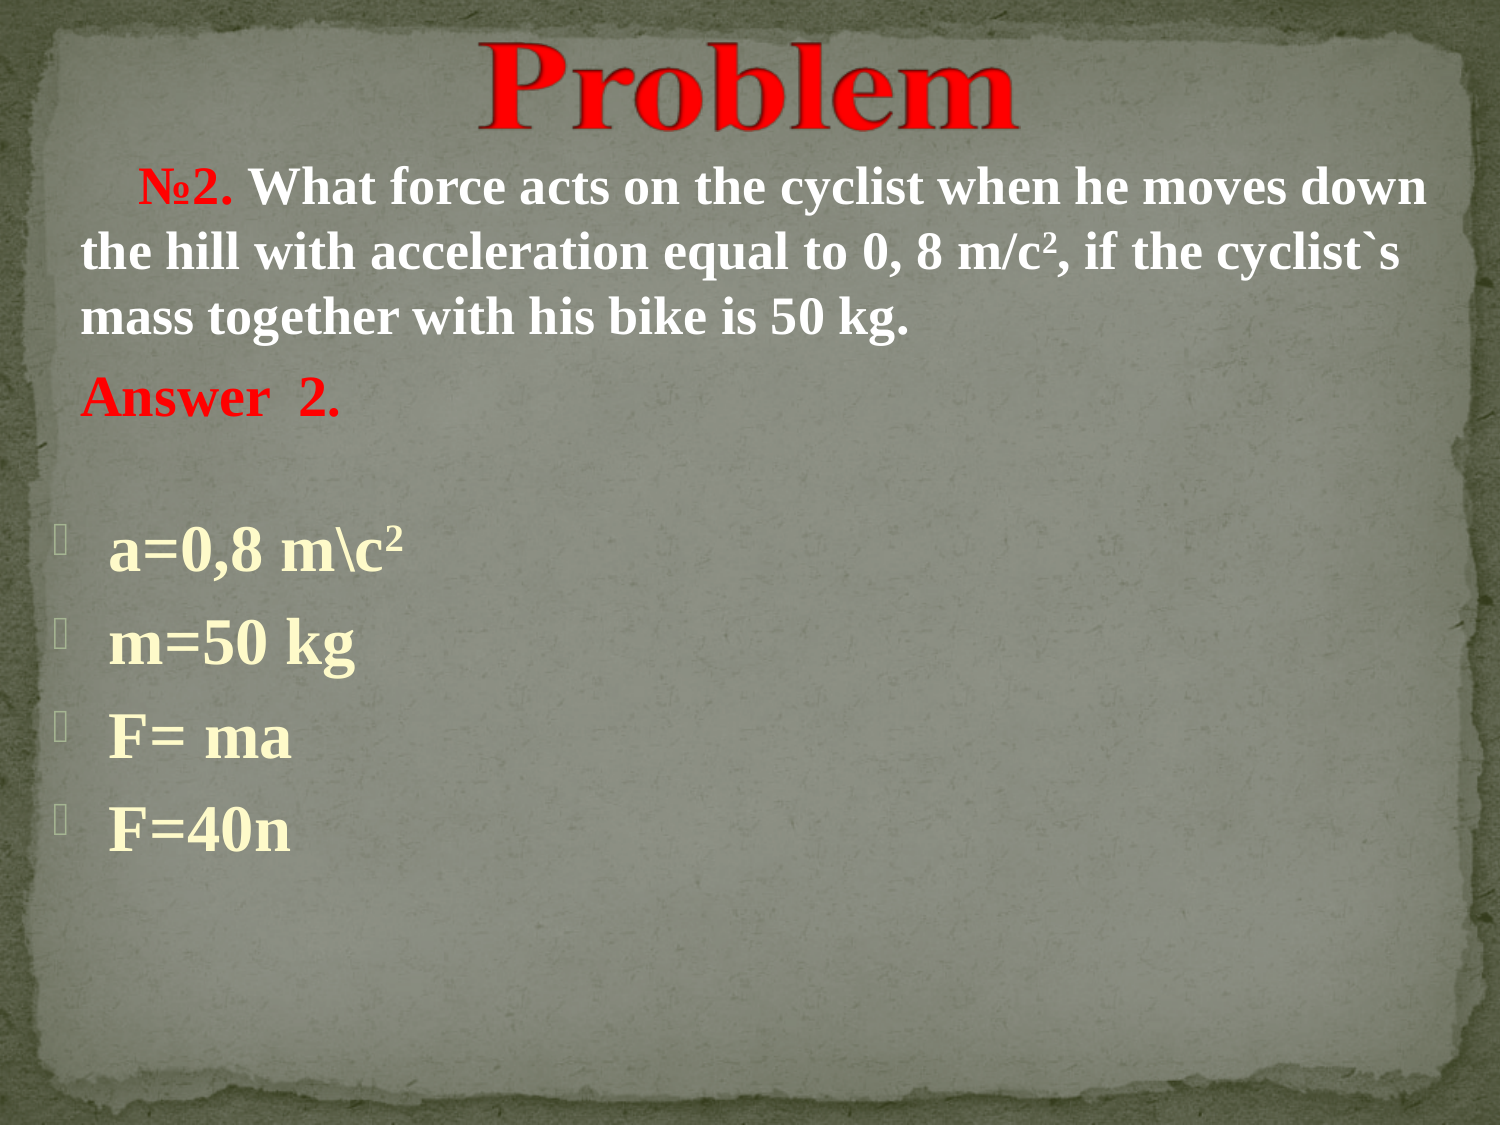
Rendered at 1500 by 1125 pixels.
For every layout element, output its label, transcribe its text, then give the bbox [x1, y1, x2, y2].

text_box a=0,8 m\c2 m=50 kg F= ma F=40n [37, 497, 478, 982]
list №2. What force acts on the cyclist when he moves down the hill with acceleration equal to 0, 8 m/c2, if the cyclist`s mass together with his bike is 50 kg. Answer 2. [64, 142, 1491, 486]
picture [477, 42, 1021, 132]
